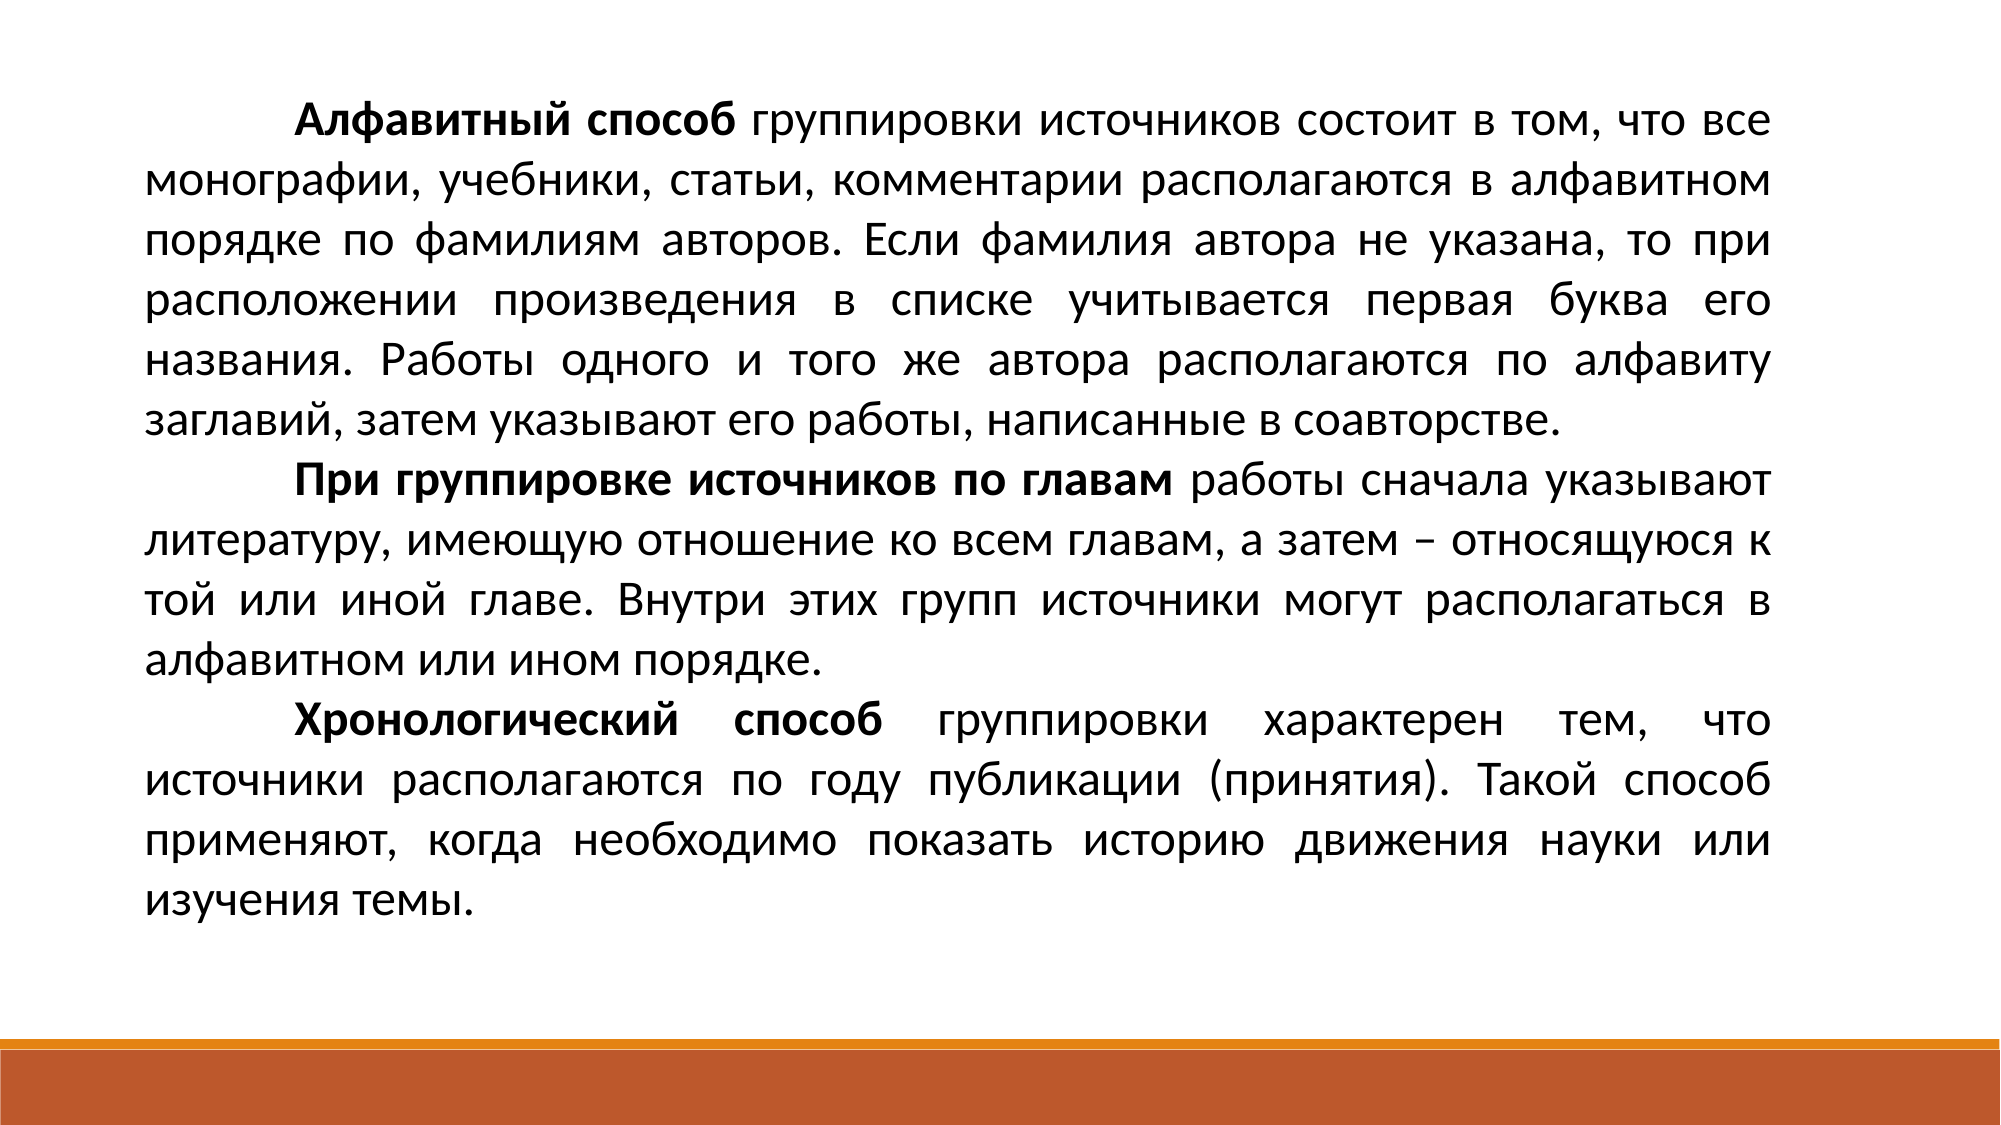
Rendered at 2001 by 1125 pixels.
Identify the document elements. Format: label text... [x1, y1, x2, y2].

text_box Алфавитный способ группировки источников состоит в том, что все монографии, учебники, статьи, комментарии располагаются в алфавитном порядке по фамилиям авторов. Если фамилия автора не указана, то при расположении произведения в списке учитывается первая буква его названия. Работы одного и того же автора располагаются по алфавиту заглавий, затем указывают его работы, написанные в соавторстве. При группировке источников по главам работы сначала указывают литературу, имеющую отношение ко всем главам, а затем – относящуюся к той или иной главе. Внутри этих групп источники могут располагаться в алфавитном или ином порядке. Хронологический способ группировки характерен тем, что источники располагаются по году публикации (принятия). Такой способ применяют, когда необходимо показать историю движения науки или изучения темы. [129, 77, 1787, 933]
